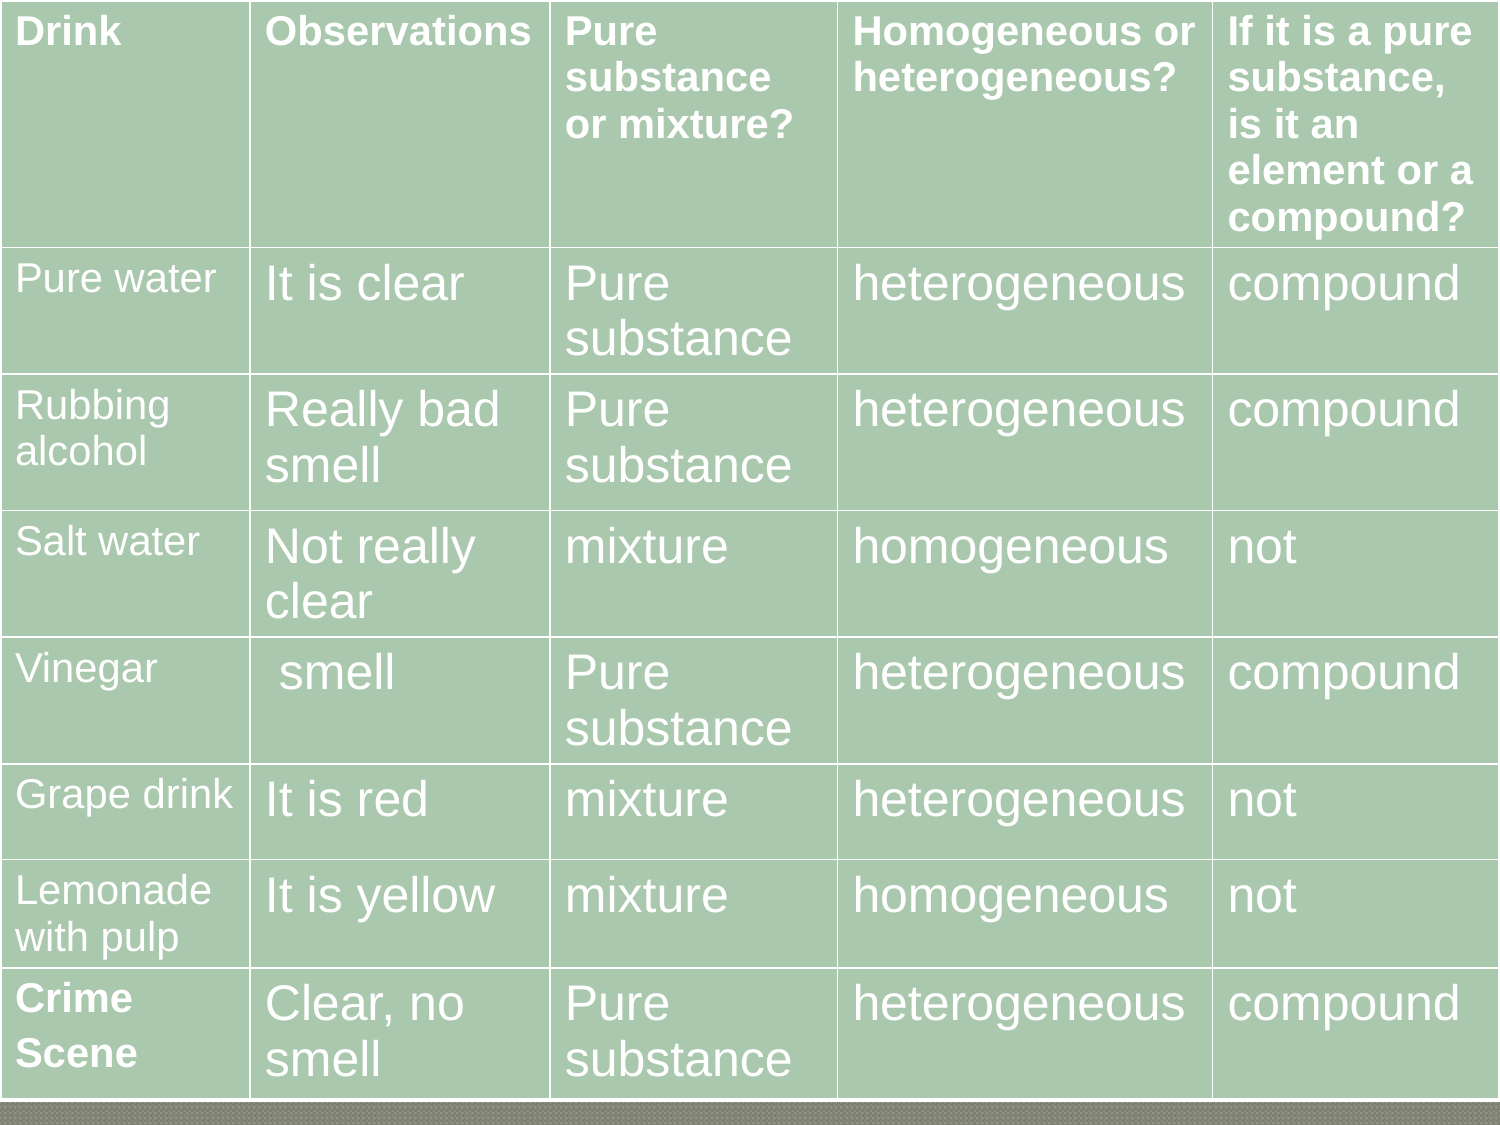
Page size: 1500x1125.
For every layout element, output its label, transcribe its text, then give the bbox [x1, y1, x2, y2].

table_cell Pure substance [551, 375, 837, 510]
table_cell heterogeneous [838, 248, 1212, 373]
table_cell Crime Scene [2, 969, 249, 1098]
table_cell compound [1213, 969, 1498, 1098]
table_cell mixture [551, 511, 837, 636]
table_cell Rubbing alcohol [2, 375, 249, 510]
table_cell Vinegar [2, 638, 249, 763]
table_cell not [1213, 765, 1498, 859]
table_cell homogeneous [838, 860, 1212, 967]
table_cell Clear, no smell [251, 969, 549, 1098]
table_cell Pure substance [551, 638, 837, 763]
table_cell It is clear [251, 248, 549, 373]
table_cell not [1213, 511, 1498, 636]
table_cell mixture [551, 860, 837, 967]
table_header Pure substance or mixture? [551, 2, 837, 247]
table_cell Really bad smell [251, 375, 549, 510]
table_cell heterogeneous [838, 765, 1212, 859]
table_cell heterogeneous [838, 969, 1212, 1098]
table_cell Salt water [2, 511, 249, 636]
table_cell smell [251, 638, 549, 763]
table_header Drink [2, 2, 249, 247]
table_cell compound [1213, 375, 1498, 510]
table_cell Pure water [2, 248, 249, 373]
table_cell not [1213, 860, 1498, 967]
table_header Homogeneous or heterogeneous? [838, 2, 1212, 247]
table_cell Grape drink [2, 765, 249, 859]
table_cell Pure substance [551, 248, 837, 373]
table_cell It is yellow [251, 860, 549, 967]
table_cell heterogeneous [838, 375, 1212, 510]
table_cell Pure substance [551, 969, 837, 1098]
table_cell Not really clear [251, 511, 549, 636]
table_cell compound [1213, 638, 1498, 763]
table_cell Lemonade with pulp [2, 860, 249, 967]
table_cell homogeneous [838, 511, 1212, 636]
table_cell heterogeneous [838, 638, 1212, 763]
table_cell compound [1213, 248, 1498, 373]
table_cell mixture [551, 765, 837, 859]
table_cell It is red [251, 765, 549, 859]
table_header Observations [251, 2, 549, 247]
table_header If it is a pure substance, is it an element or a compound? [1213, 2, 1498, 247]
